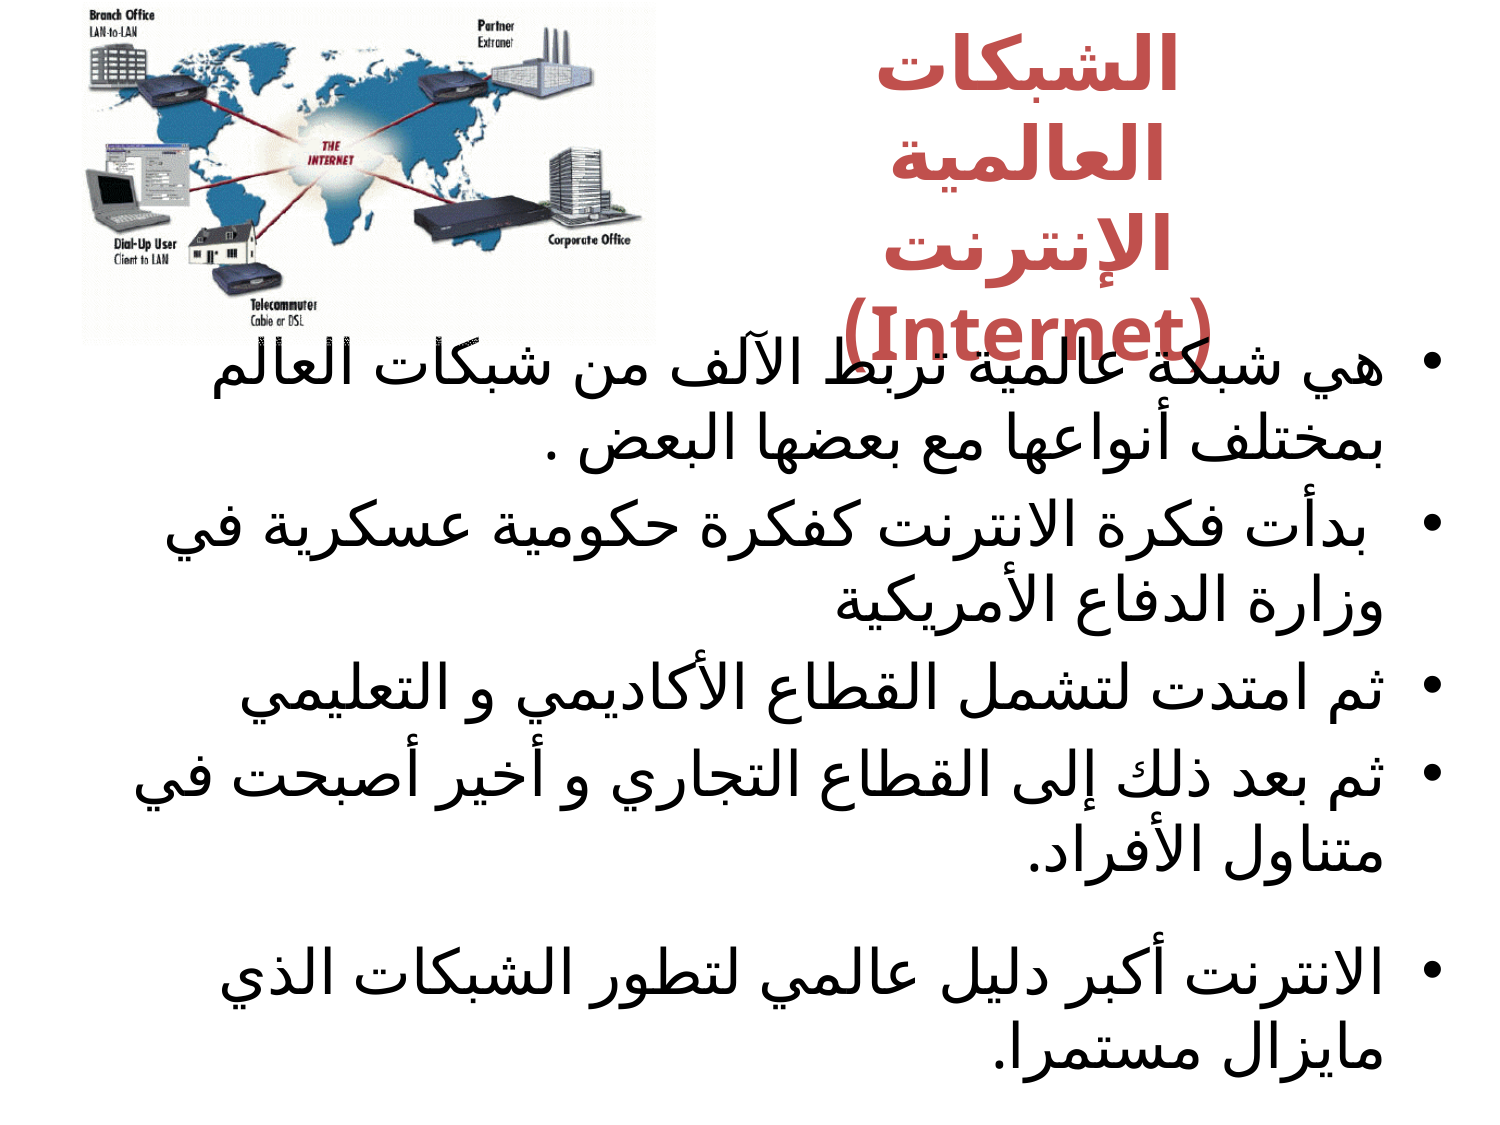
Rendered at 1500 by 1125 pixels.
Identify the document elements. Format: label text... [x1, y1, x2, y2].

picture [71, 0, 684, 352]
list هي شبكة عالمية تربط الآلف من شبكات العالم بمختلف أنواعها مع بعضها البعض . بدأت فكرة الانترنت كفكرة حكومية عسكرية في وزارة الدفاع الأمريكية ثم امتدت لتشمل القطاع الأكاديمي و التعليمي ثم بعد ذلك إلى القطاع التجاري و أخير أصبحت في متناول الأفراد. الانترنت أكبر دليل عالمي لتطور الشبكات الذي مايزال مستمرا. [75, 314, 1459, 1106]
title الشبكات العالمية الإنترنت (Internet) [726, 101, 1331, 290]
